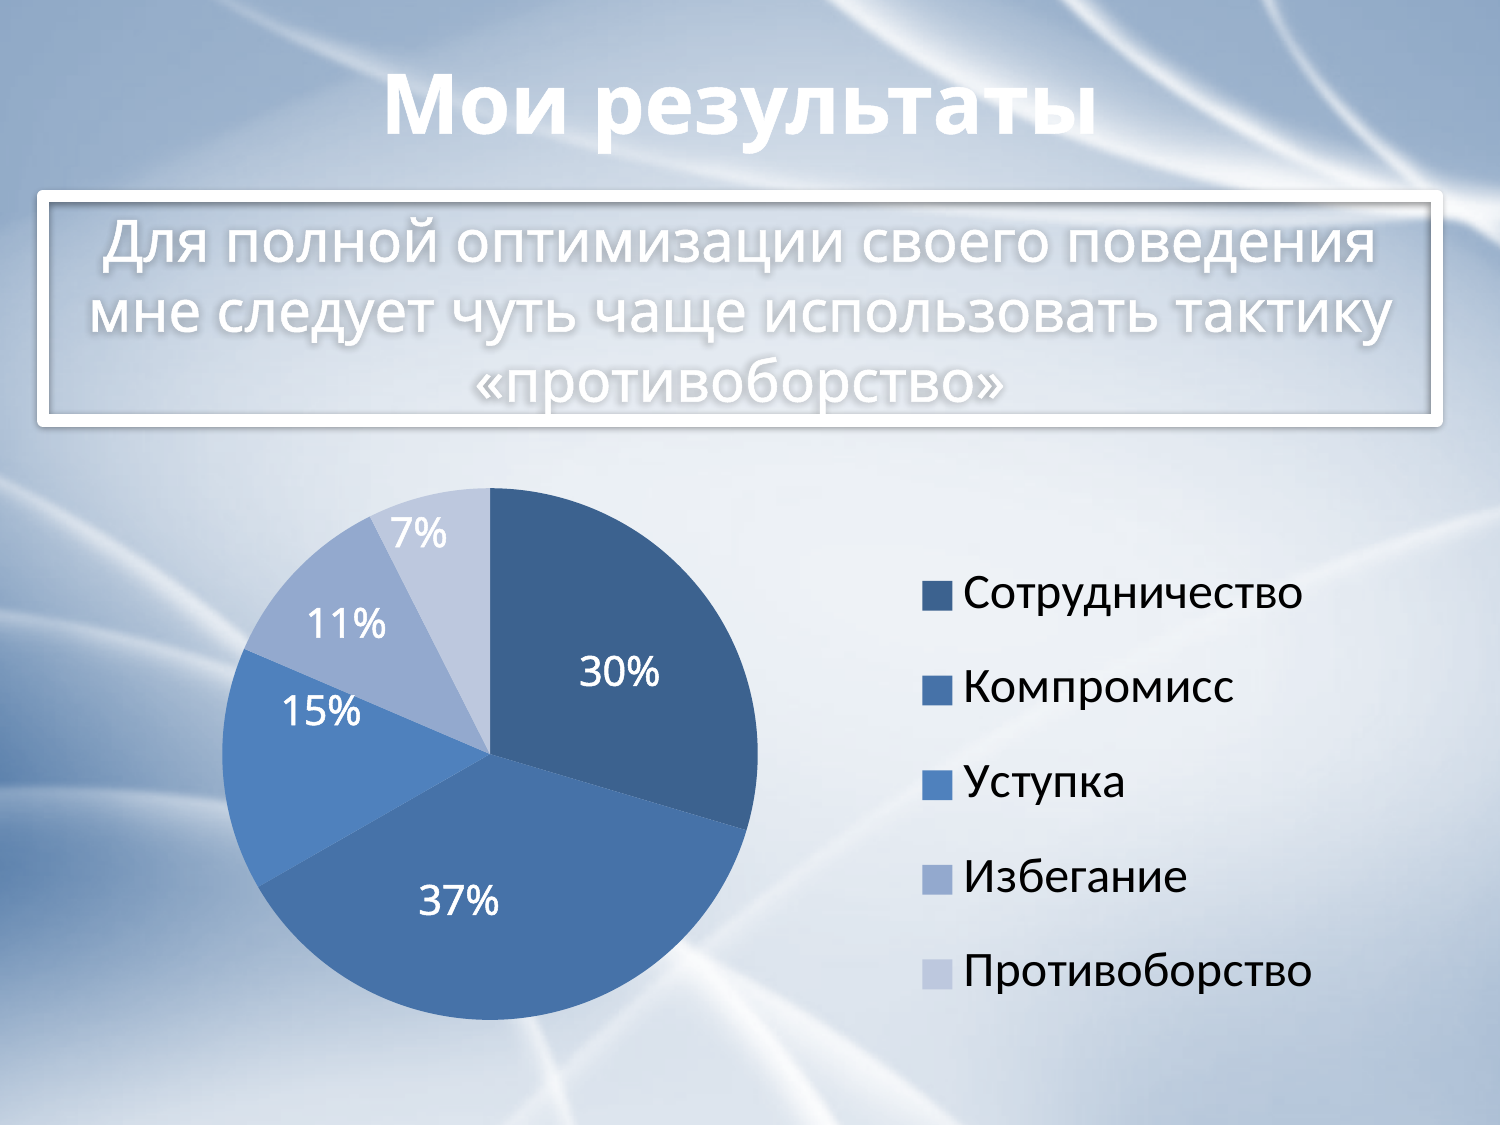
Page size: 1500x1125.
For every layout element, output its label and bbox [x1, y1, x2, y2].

chart [93, 417, 1387, 1085]
picture [0, 0, 1500, 1125]
